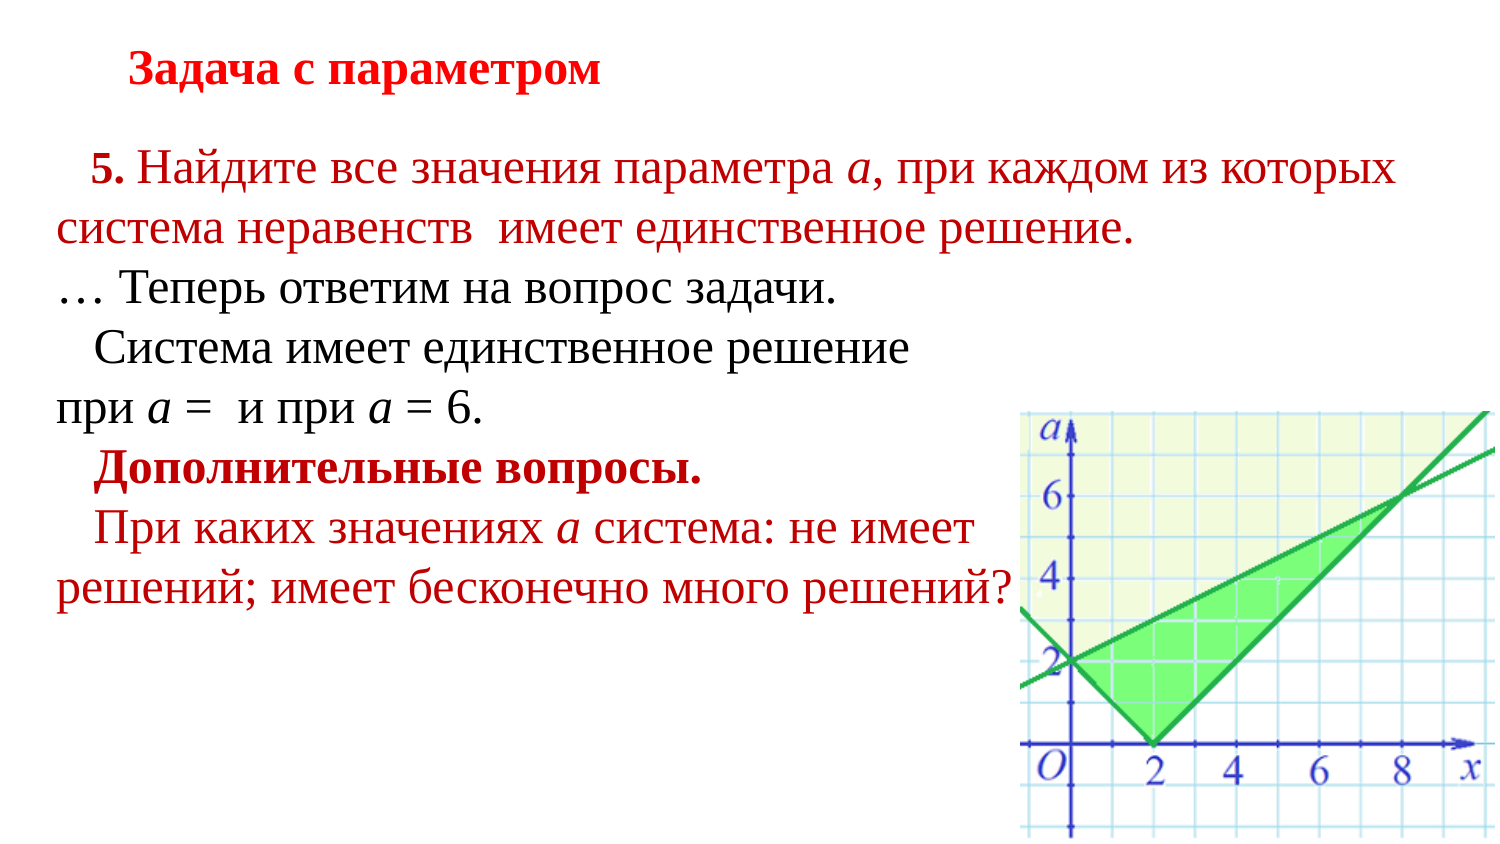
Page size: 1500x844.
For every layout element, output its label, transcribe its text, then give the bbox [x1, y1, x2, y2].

subtitle [41, 150, 1471, 800]
title Задача с параметром [112, 32, 1376, 103]
picture [1020, 411, 1495, 844]
